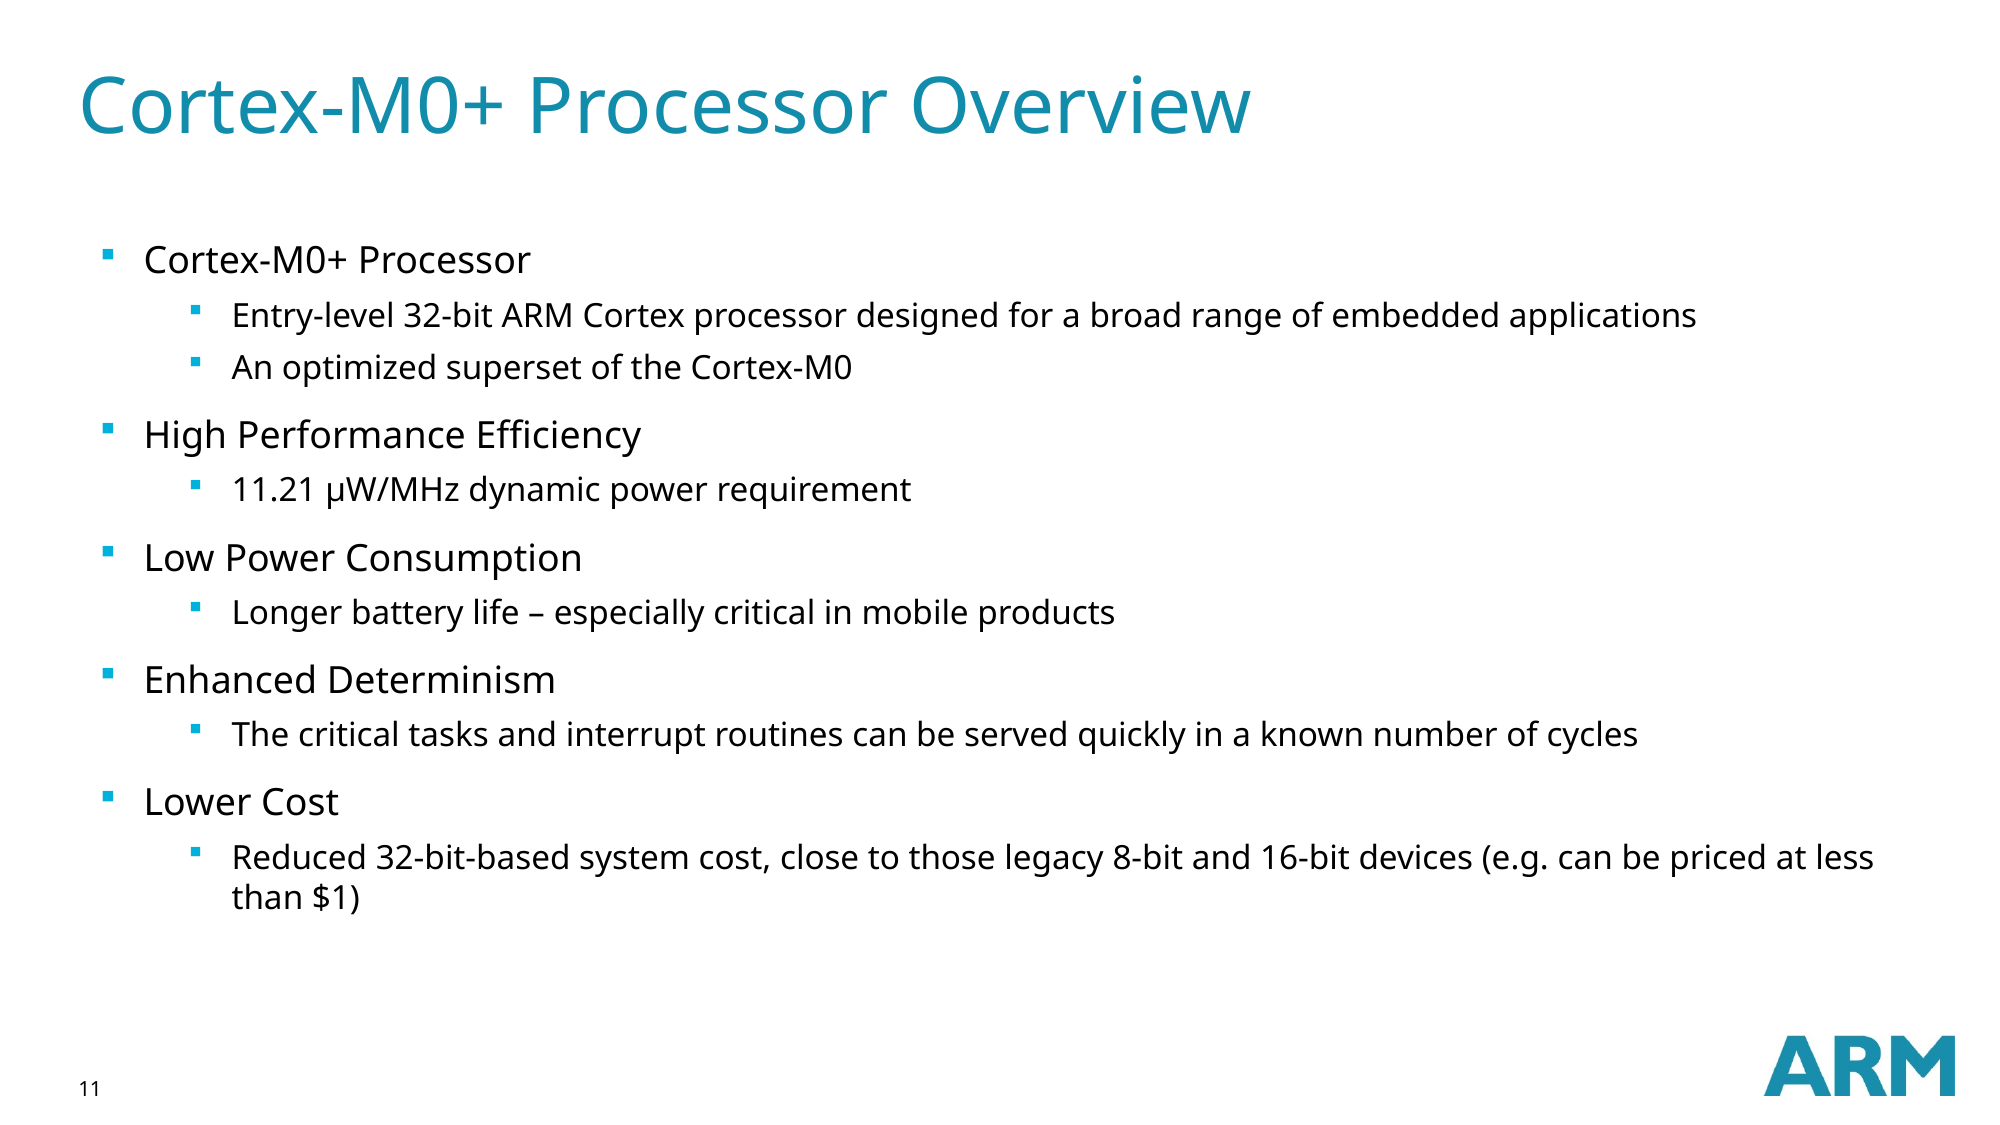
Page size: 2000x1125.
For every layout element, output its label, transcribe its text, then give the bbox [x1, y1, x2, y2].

title Cortex-M0+ Processor Overview [78, 55, 1910, 150]
list Cortex-M0+ Processor Entry-level 32-bit ARM Cortex processor designed for a broad range of embedded applications An optimized superset of the Cortex-M0 High Performance Efficiency 11.21 µW/MHz dynamic power requirement Low Power Consumption Longer battery life – especially critical in mobile products Enhanced Determinism The critical tasks and interrupt routines can be served quickly in a known number of cycles Lower Cost Reduced 32-bit-based system cost, close to those legacy 8-bit and 16-bit devices (e.g. can be priced at less than $1) [99, 236, 1902, 1004]
picture [1763, 1035, 1955, 1096]
